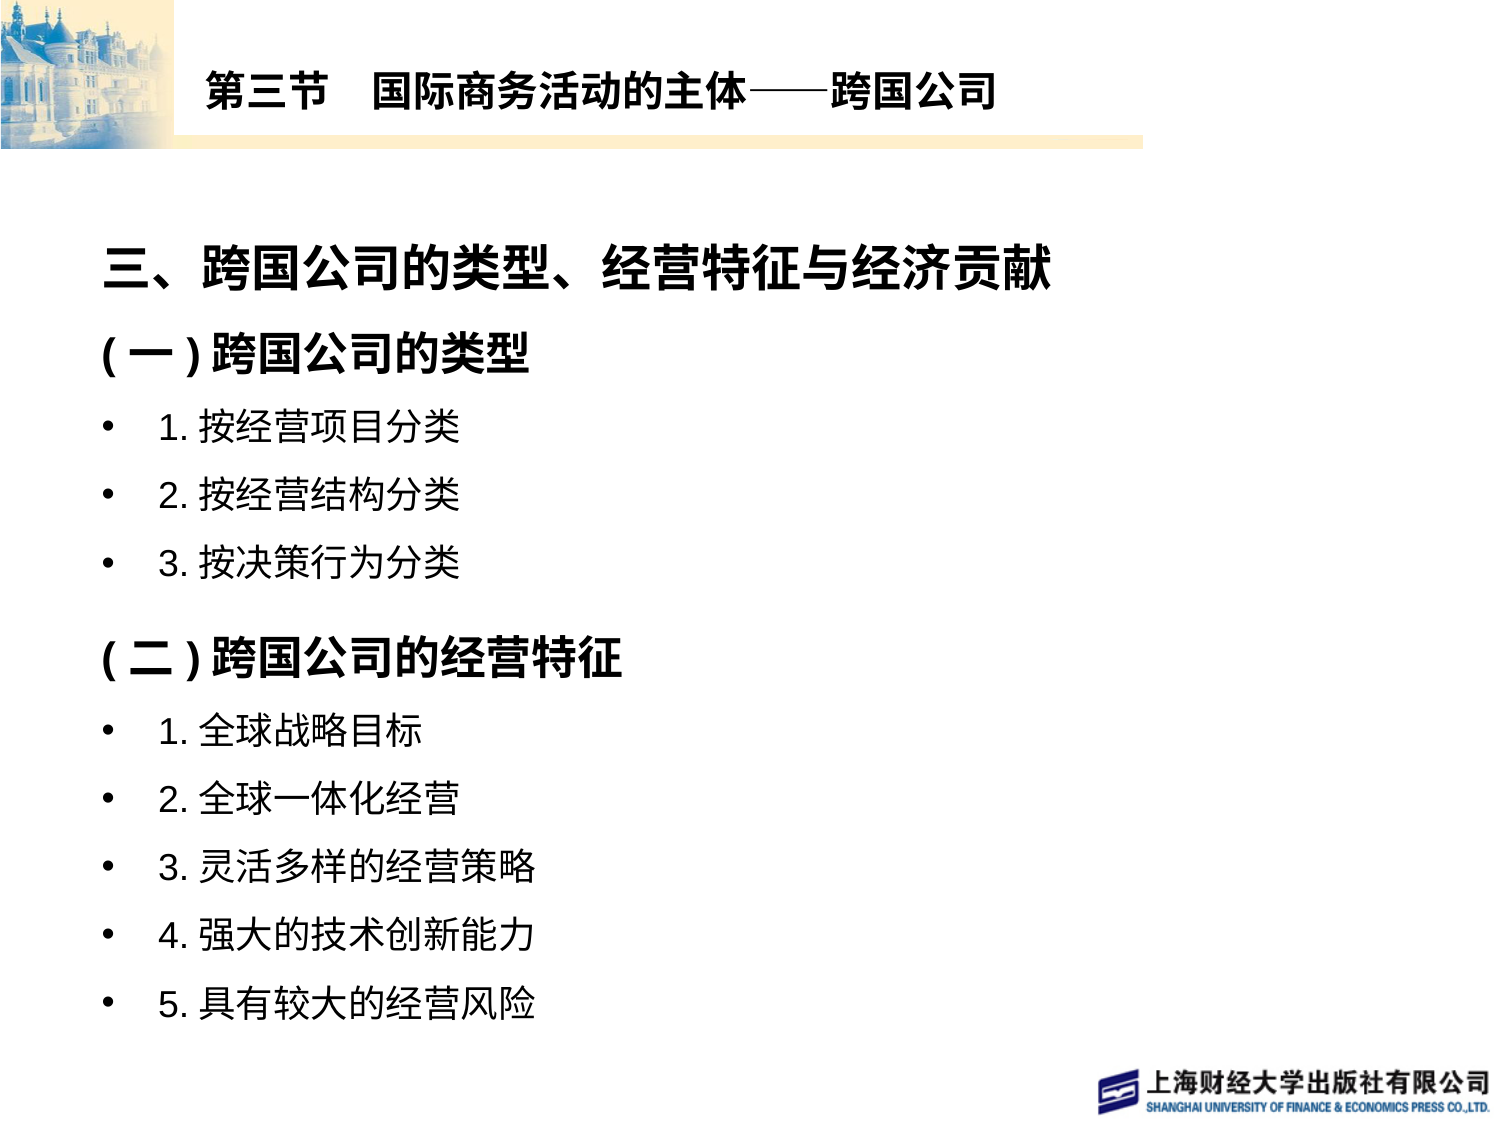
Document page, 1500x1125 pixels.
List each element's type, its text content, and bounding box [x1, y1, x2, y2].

picture [1097, 1065, 1494, 1120]
title 第三节 国际商务活动的主体——跨国公司 [189, 36, 1262, 143]
list 三、跨国公司的类型、经营特征与经济贡献 (一)跨国公司的类型 1.按经营项目分类 2.按经营结构分类 3.按决策行为分类 (二)跨国公司的经营特征 1.全球战略目标 2.全球一体化经营 3.灵活多样的经营策略 4.强大的技术创新能力 5.具有较大的经营风险 [86, 207, 1425, 1071]
picture [0, 0, 1143, 149]
